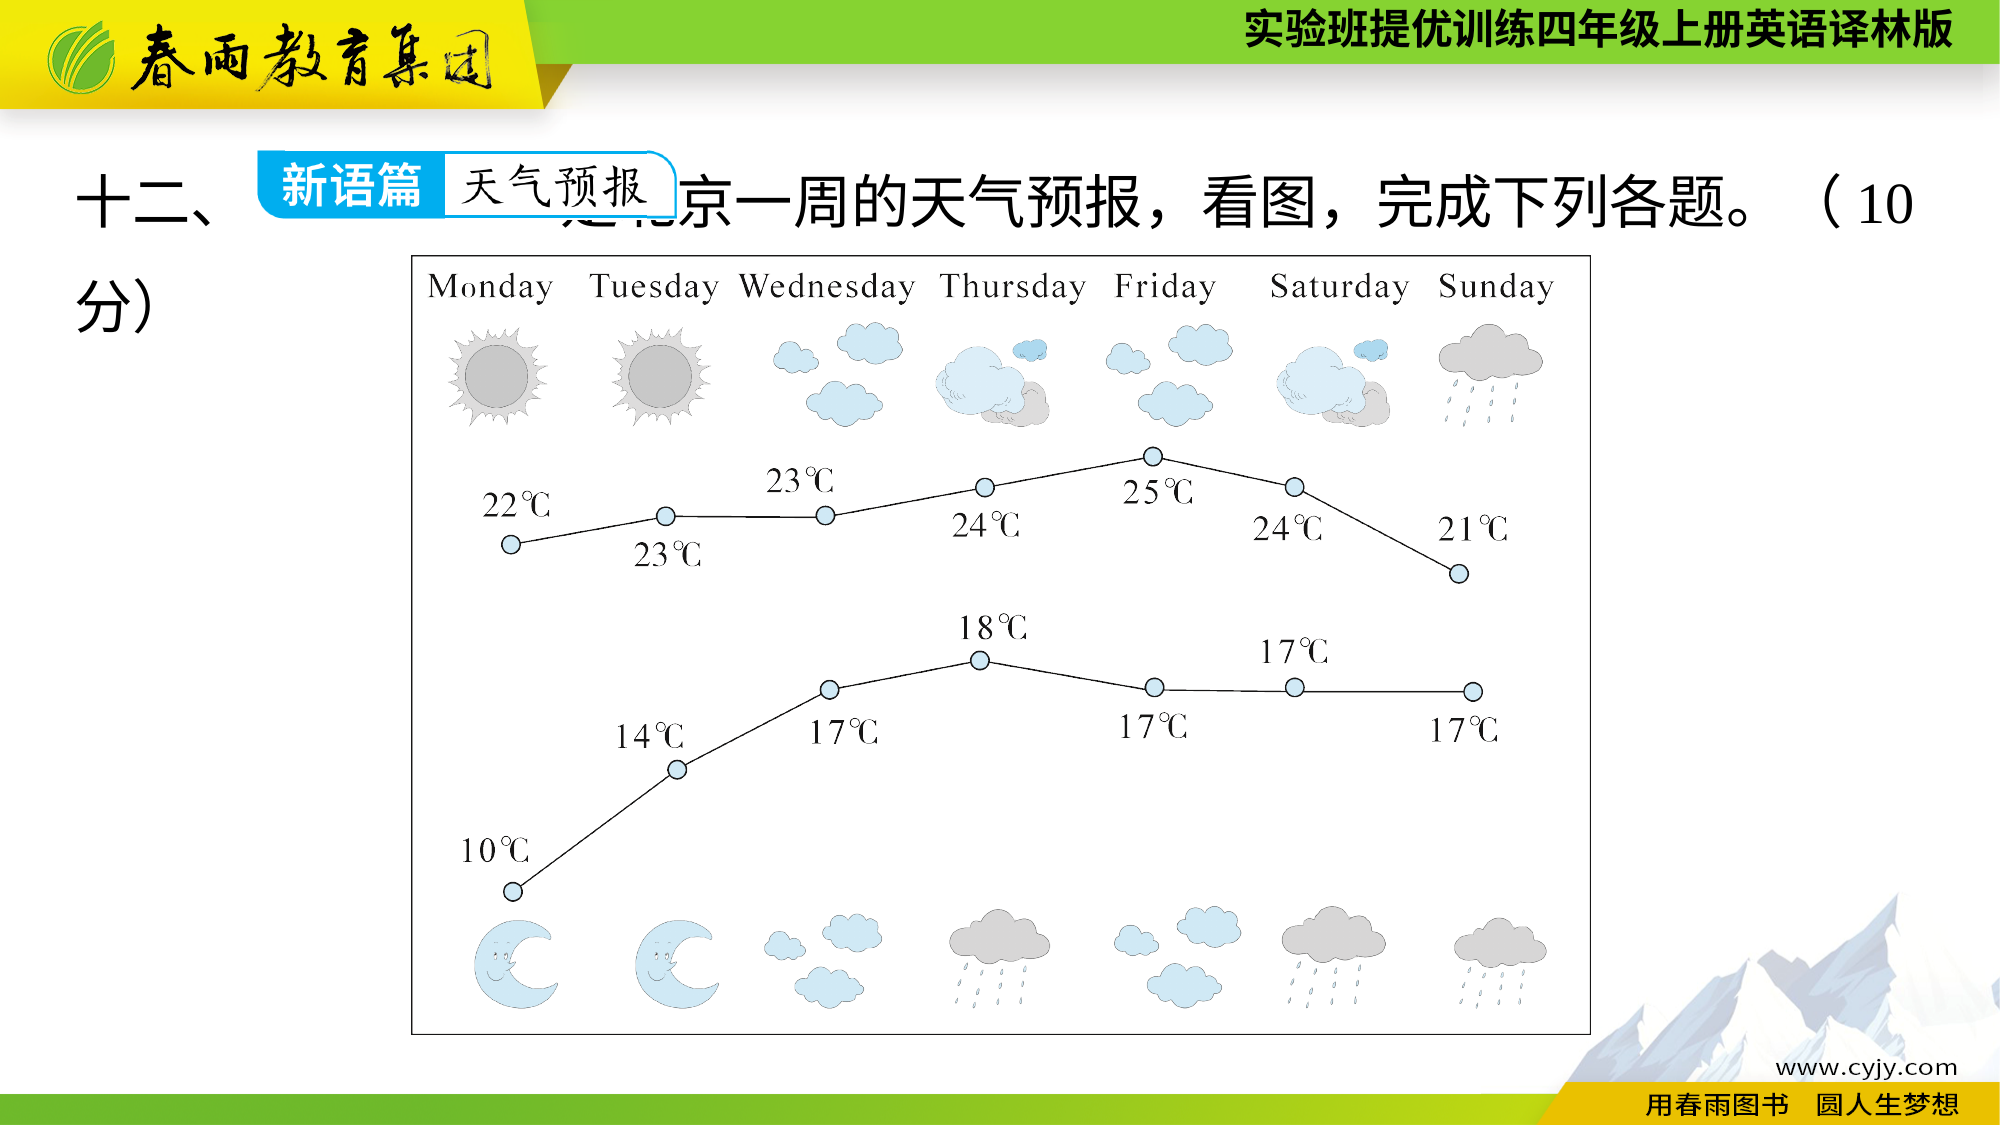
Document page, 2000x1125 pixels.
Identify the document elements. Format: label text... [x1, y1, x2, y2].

list 十二、 是北京一周的天气预报，看图，完成下列各题。（10分） [59, 122, 1944, 721]
picture [0, 0, 2000, 1125]
